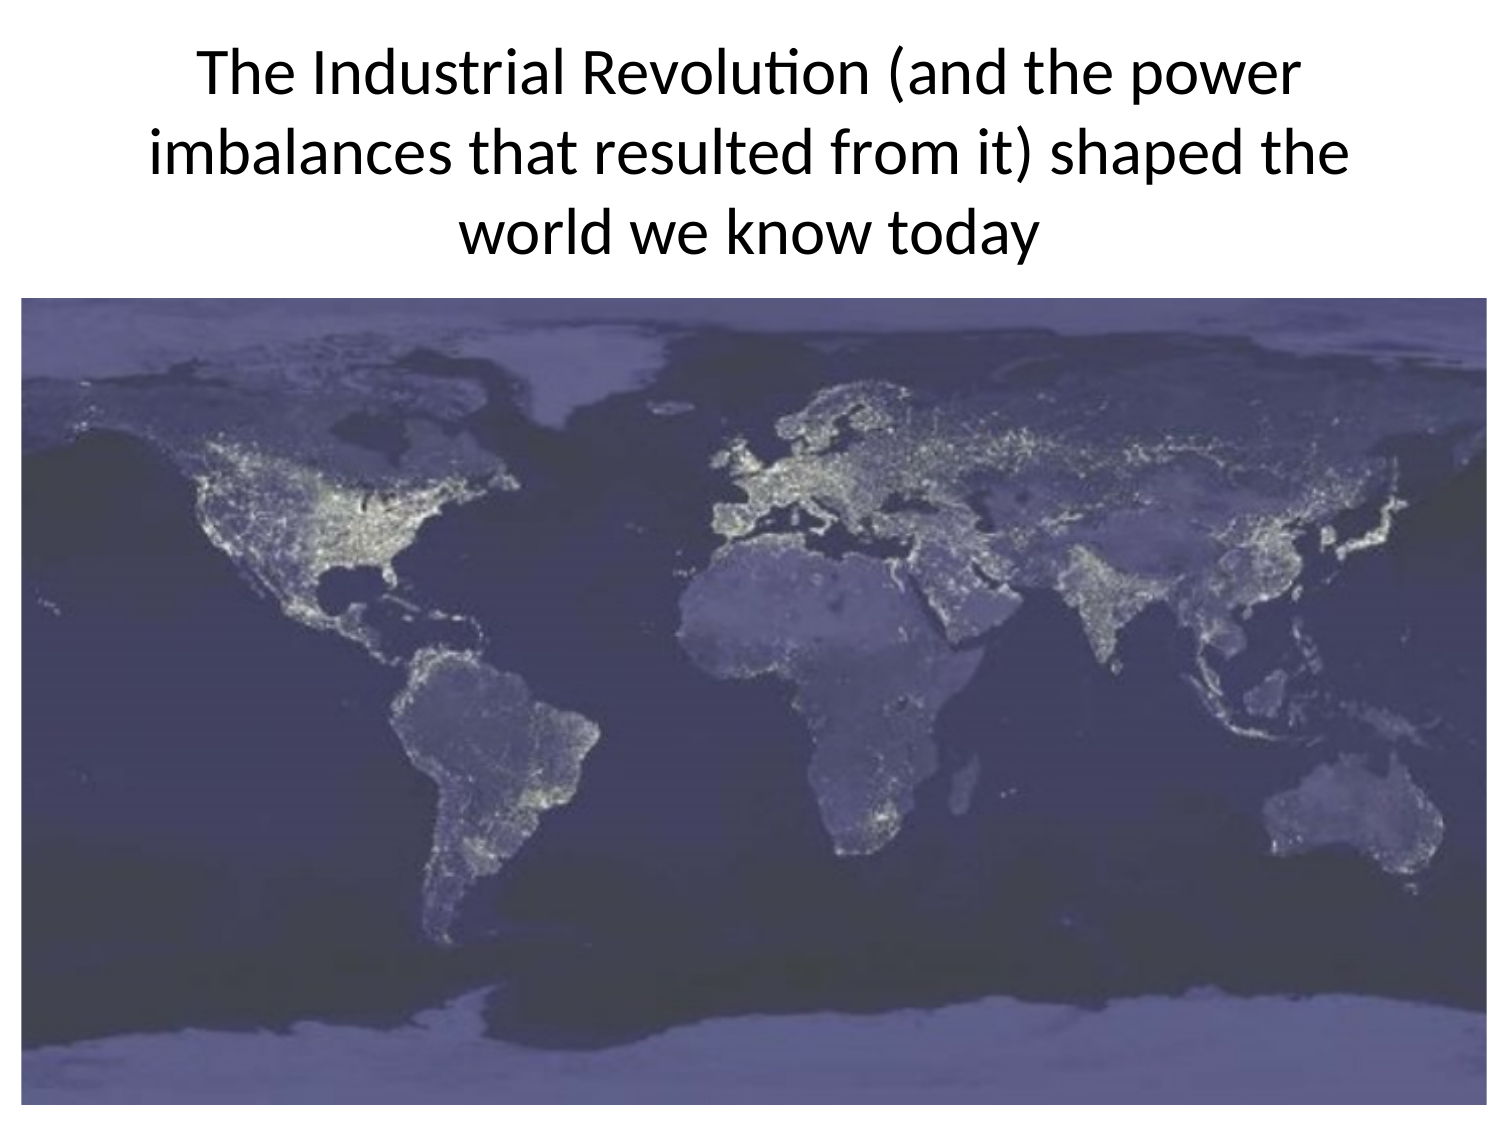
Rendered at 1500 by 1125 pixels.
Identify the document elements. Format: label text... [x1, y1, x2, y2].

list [21, 298, 1487, 1105]
title The Industrial Revolution (and the power imbalances that resulted from it) shaped the world we know today [75, 53, 1425, 242]
